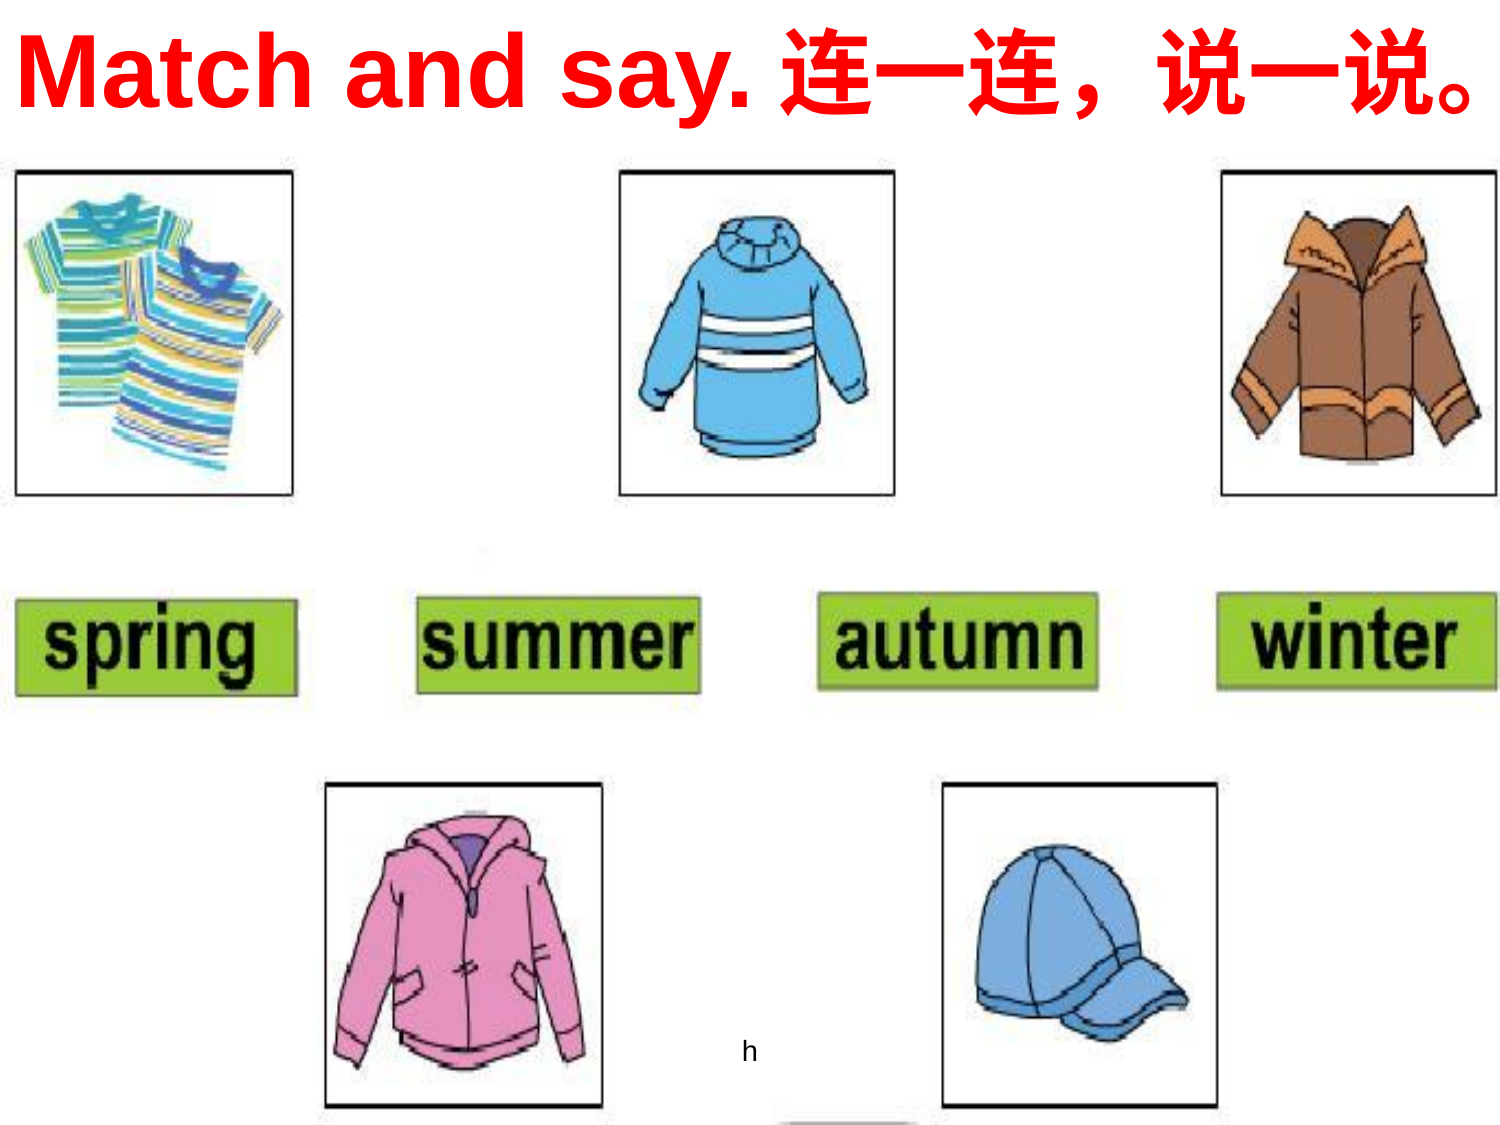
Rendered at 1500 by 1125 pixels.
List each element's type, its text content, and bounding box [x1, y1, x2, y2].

picture [0, 137, 1500, 1125]
text_box Match and say.连一连，说一说。 [0, 0, 1500, 136]
